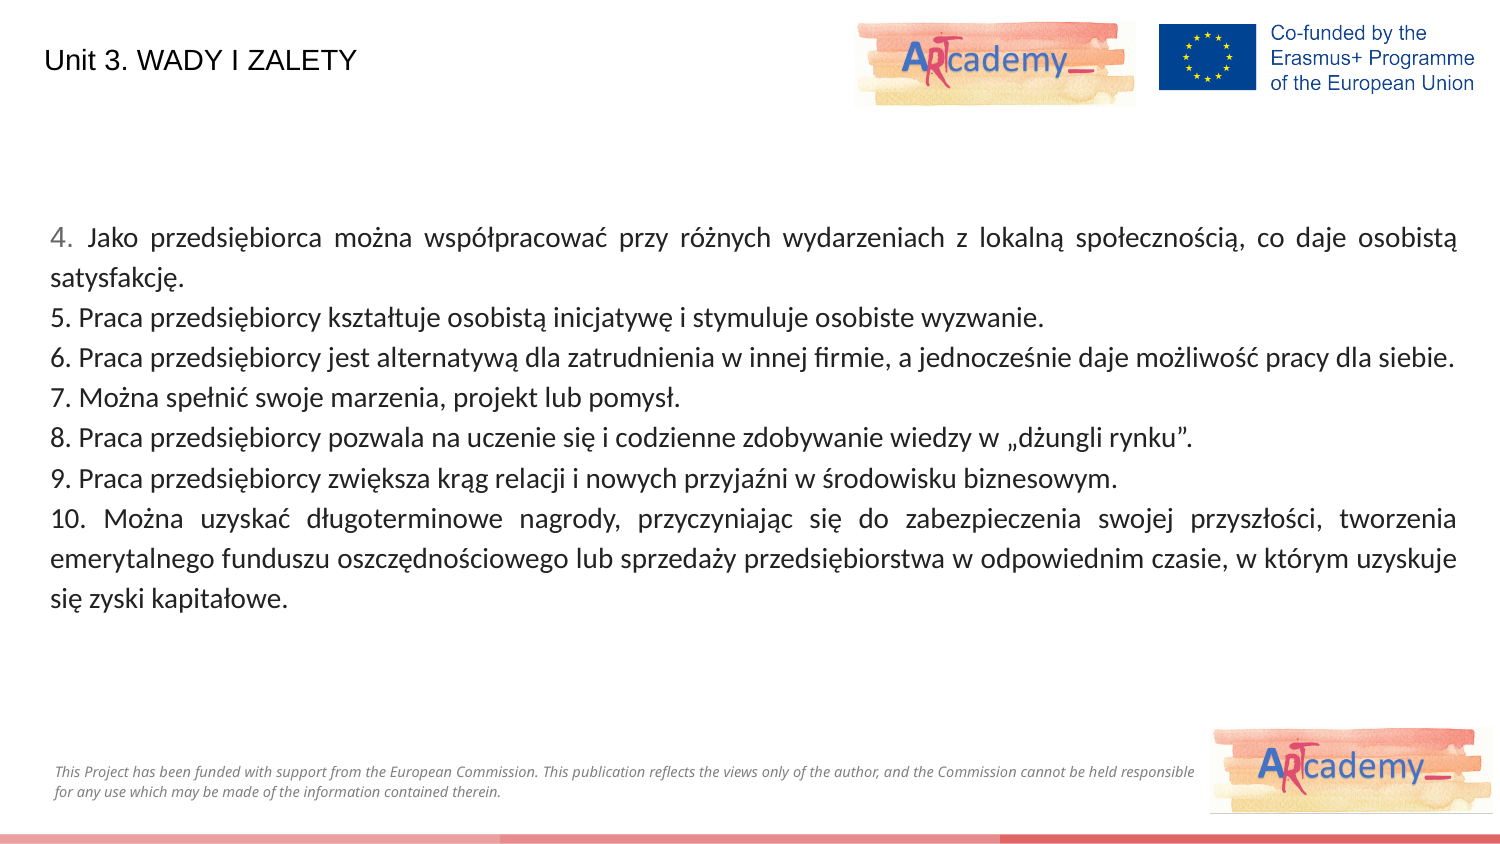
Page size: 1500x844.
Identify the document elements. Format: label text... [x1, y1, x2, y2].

picture [1210, 709, 1493, 844]
list 4. Jako przedsiębiorca można współpracować przy różnych wydarzeniach z lokalną społecznością, co daje osobistą satysfakcję. 5. Praca przedsiębiorcy kształtuje osobistą inicjatywę i stymuluje osobiste wyzwanie. 6. Praca przedsiębiorcy jest alternatywą dla zatrudnienia w innej firmie, a jednocześnie daje możliwość pracy dla siebie. 7. Można spełnić swoje marzenia, projekt lub pomysł. 8. Praca przedsiębiorcy pozwala na uczenie się i codzienne zdobywanie wiedzy w „dżungli rynku”. 9. Praca przedsiębiorcy zwiększa krąg relacji i nowych przyjaźni w środowisku biznesowym. 10. Można uzyskać długoterminowe nagrody, przyczyniając się do zabezpieczenia swojej przyszłości, tworzenia emerytalnego funduszu oszczędnościowego lub sprzedaży przedsiębiorstwa w odpowiednim czasie, w którym uzyskuje się zyski kapitałowe. [16, 162, 1474, 734]
picture [1158, 24, 1474, 94]
text_box Unit 3. WADY I ZALETY [29, 33, 690, 84]
text_box This Project has been funded with support from the European Commission. This publication reflects the views only of the author, and the Commission cannot be held responsible for any use which may be made of the information contained therein. [39, 754, 1205, 799]
picture [854, 2, 1137, 138]
